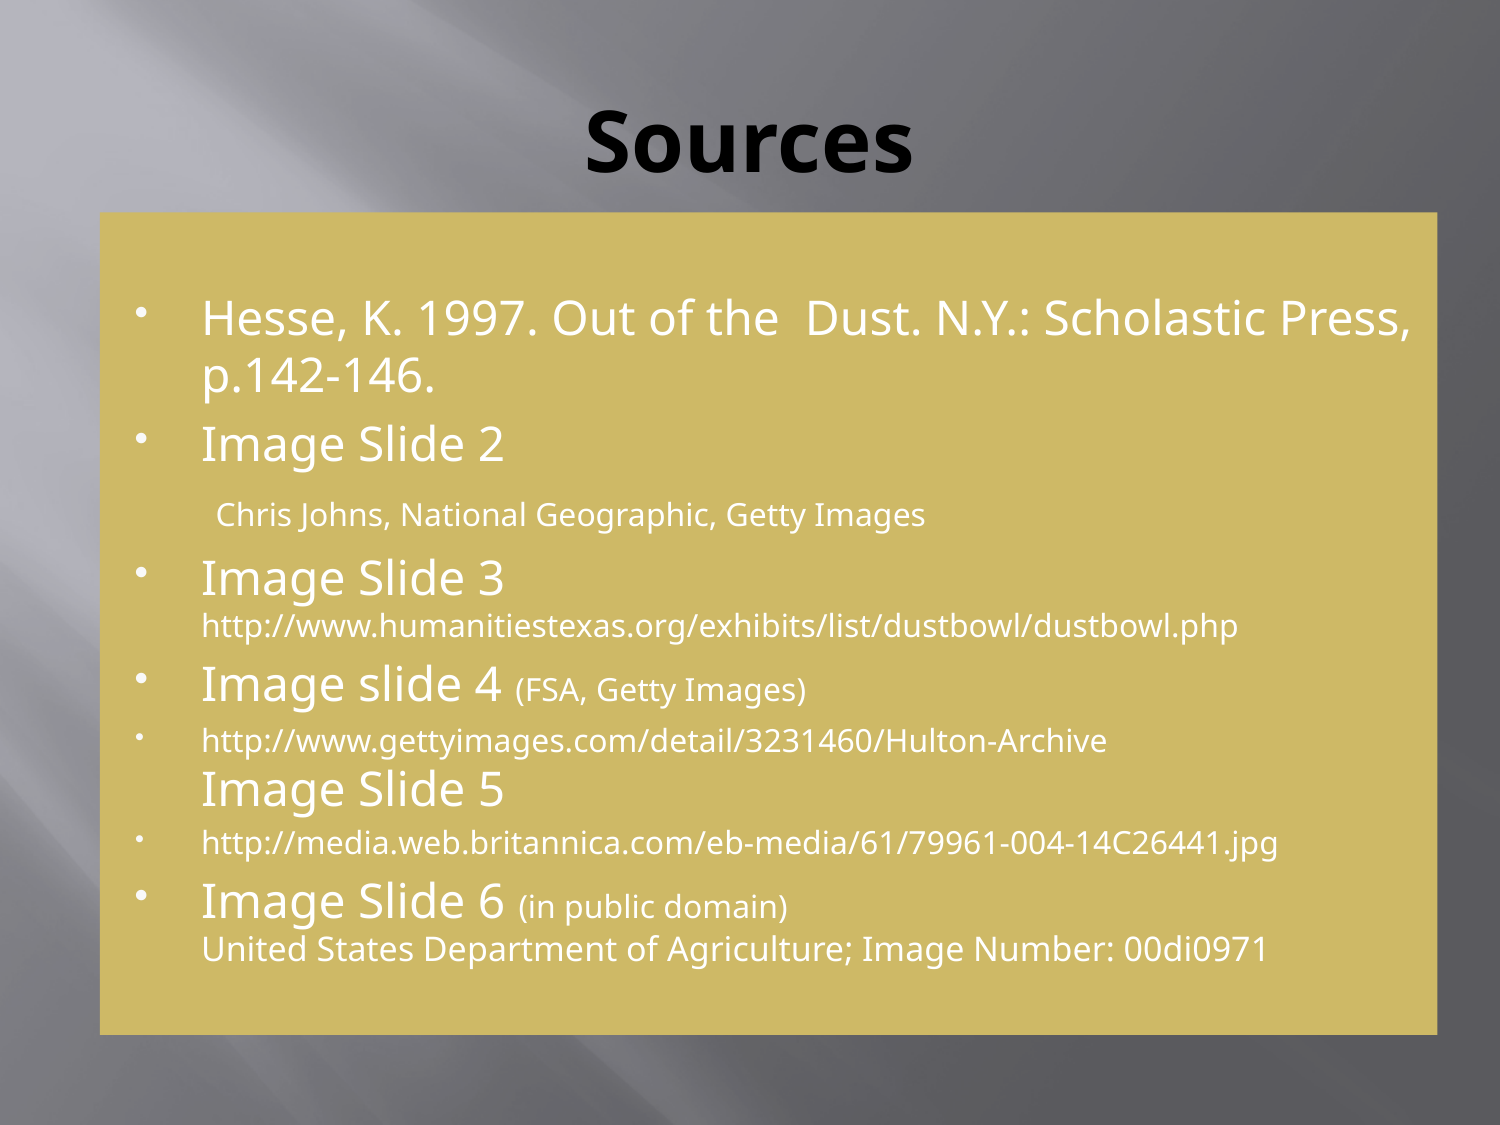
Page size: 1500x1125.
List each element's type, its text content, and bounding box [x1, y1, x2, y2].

list Hesse, K. 1997. Out of the Dust. N.Y.: Scholastic Press, p.142-146. Image Slide 2 Chris Johns, National Geographic, Getty Images Image Slide 3 http://www.humanitiestexas.org/exhibits/list/dustbowl/dustbowl.php Image slide 4 (FSA, Getty Images) http://www.gettyimages.com/detail/3231460/Hulton-Archive Image Slide 5 http://media.web.britannica.com/eb-media/61/79961-004-14C26441.jpg Image Slide 6 (in public domain) United States Department of Agriculture; Image Number: 00di0971 [99, 212, 1438, 1035]
title Sources [75, 45, 1425, 233]
